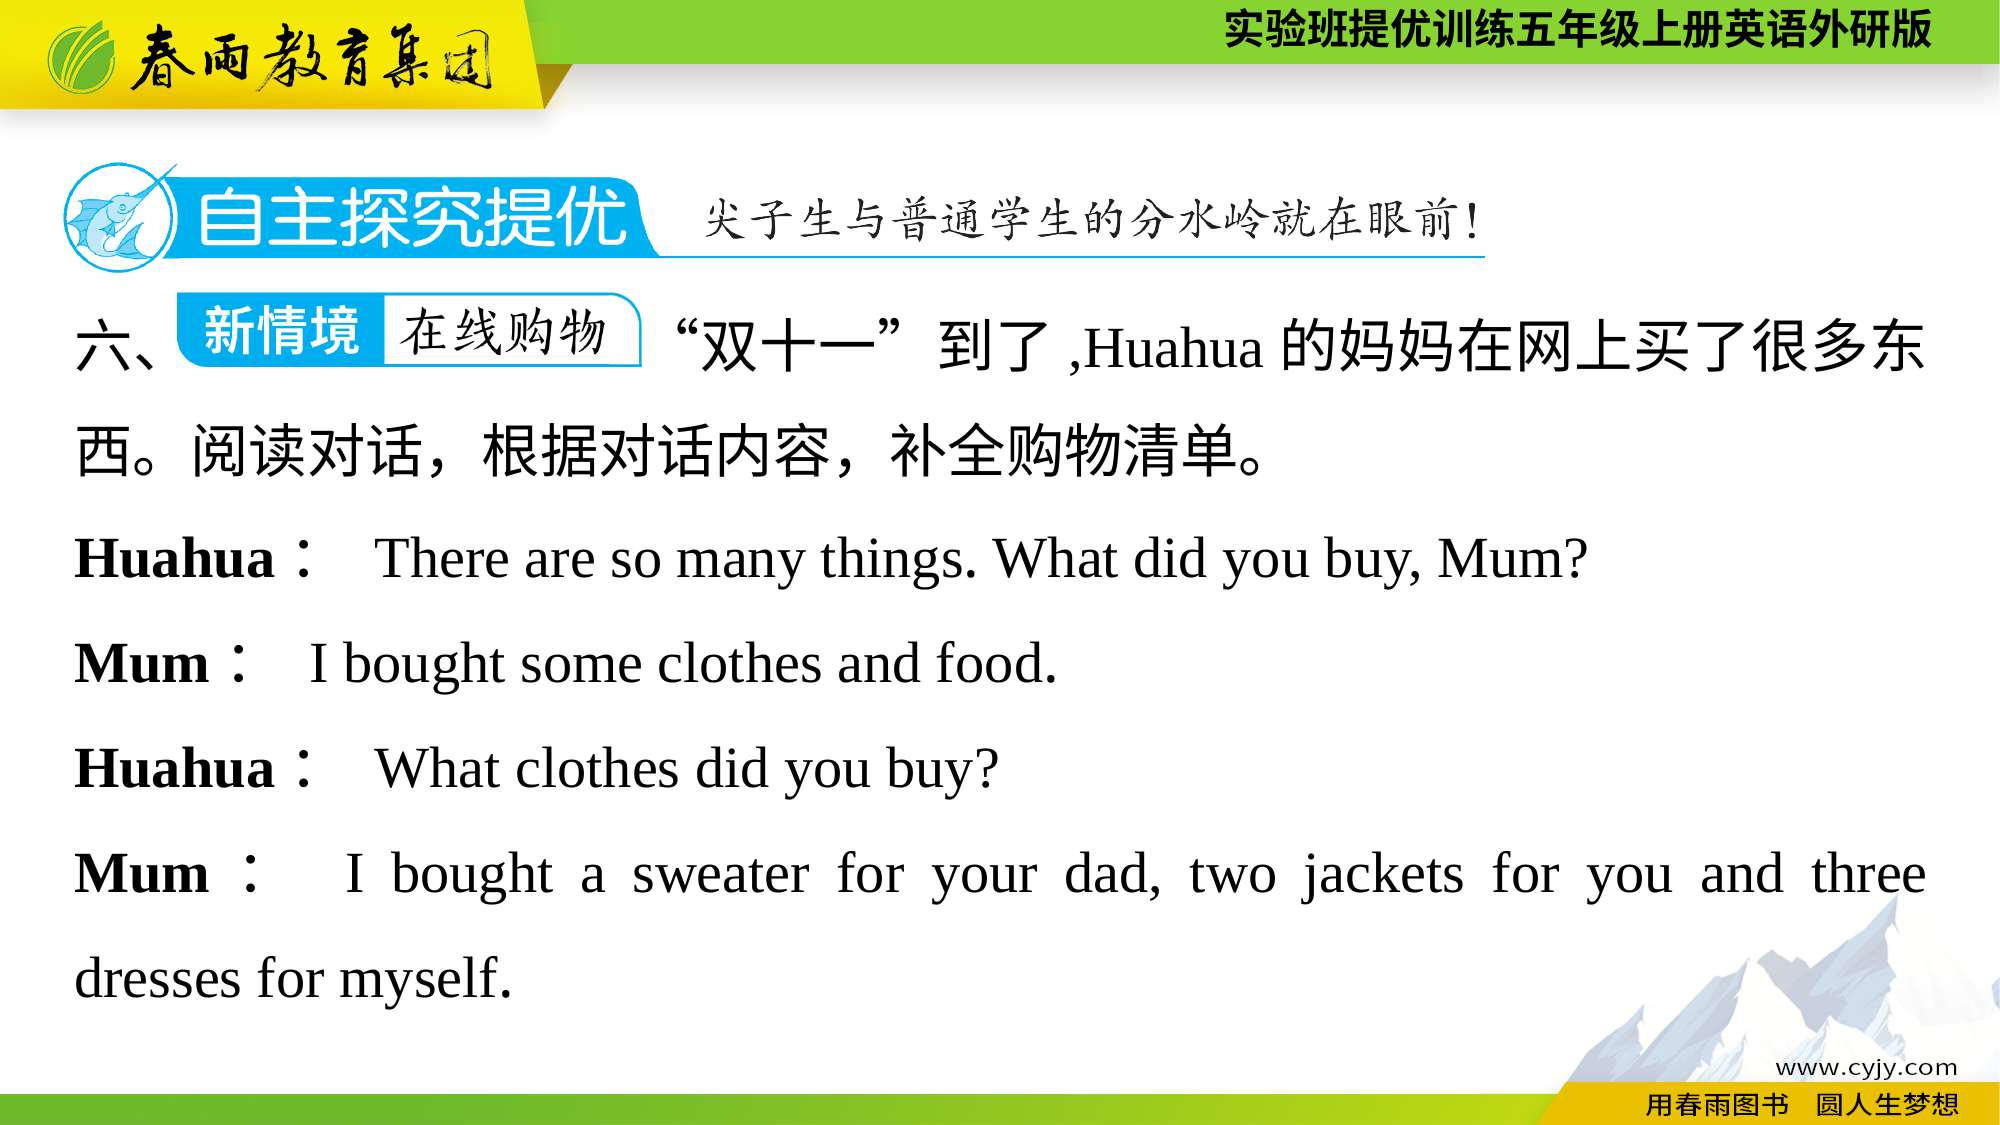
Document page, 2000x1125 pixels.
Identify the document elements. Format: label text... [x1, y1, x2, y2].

picture [0, 0, 2000, 1125]
list 六、 “双十一”到了,Huahua的妈妈在网上买了很多东西。阅读对话，根据对话内容，补全购物清单。 Huahua： There are so many things. What did you buy, Mum? Mum： I bought some clothes and food. Huahua： What clothes did you buy? Mum： I bought a sweater for your dad, two jackets for you and three dresses for myself. [59, 267, 1944, 1025]
